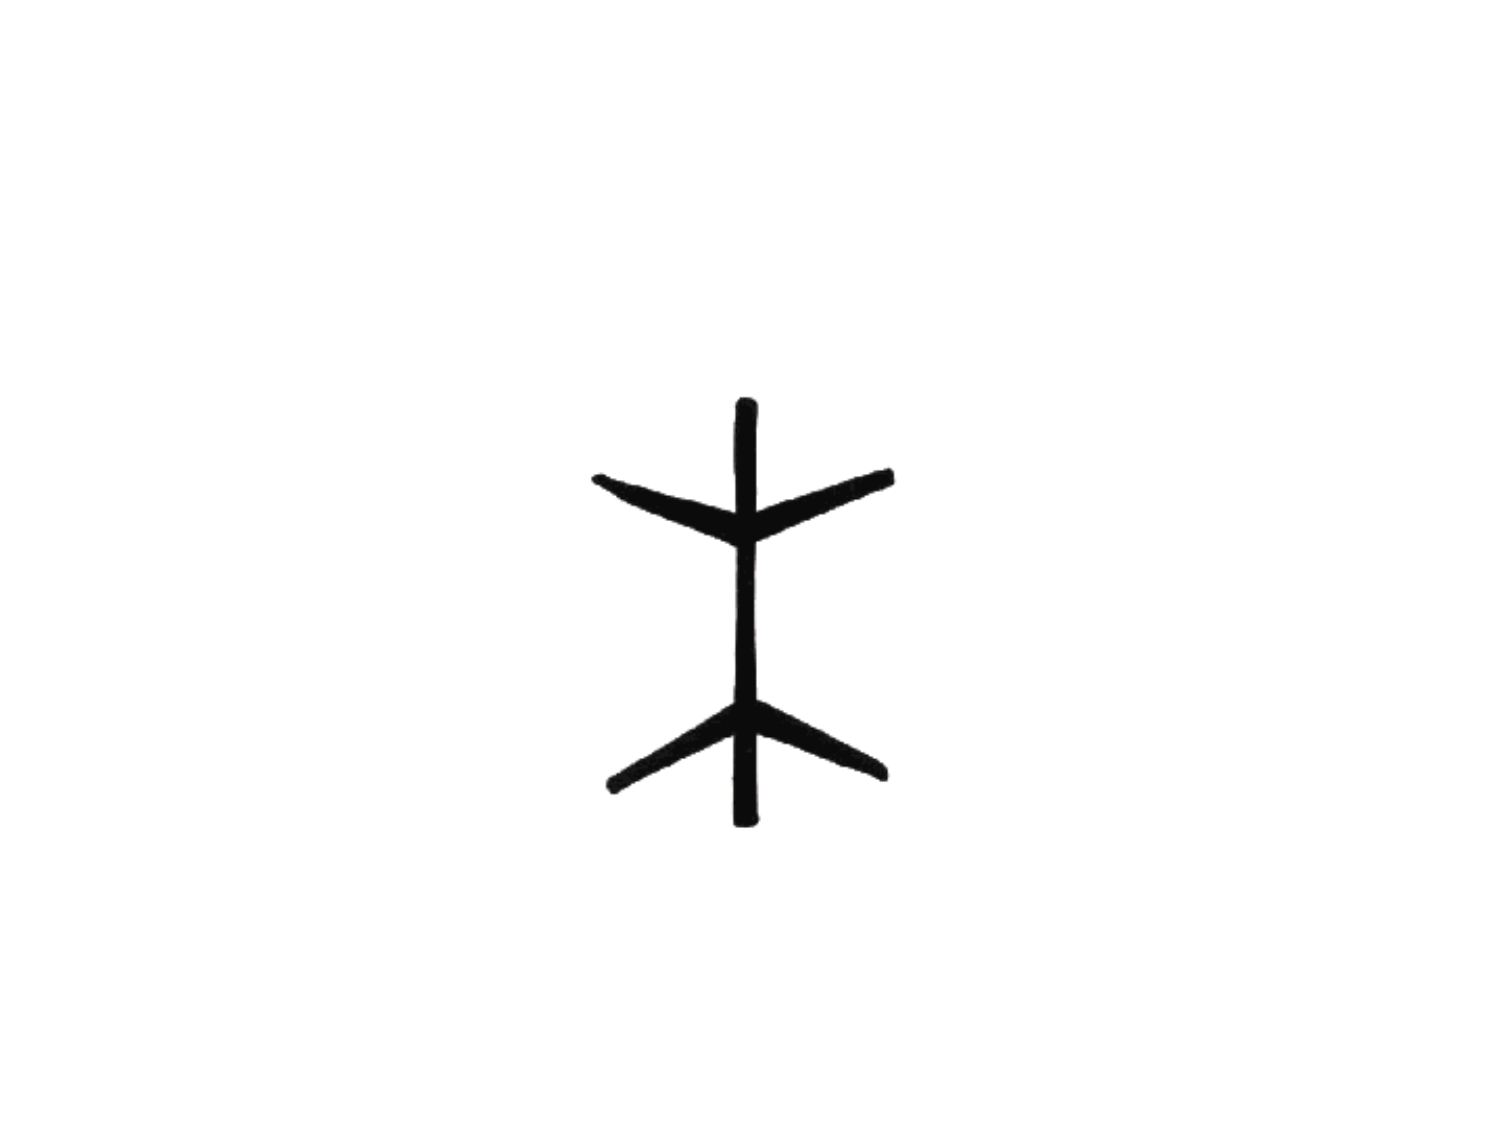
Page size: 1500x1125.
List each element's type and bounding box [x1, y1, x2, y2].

text_box [473, 212, 1027, 899]
